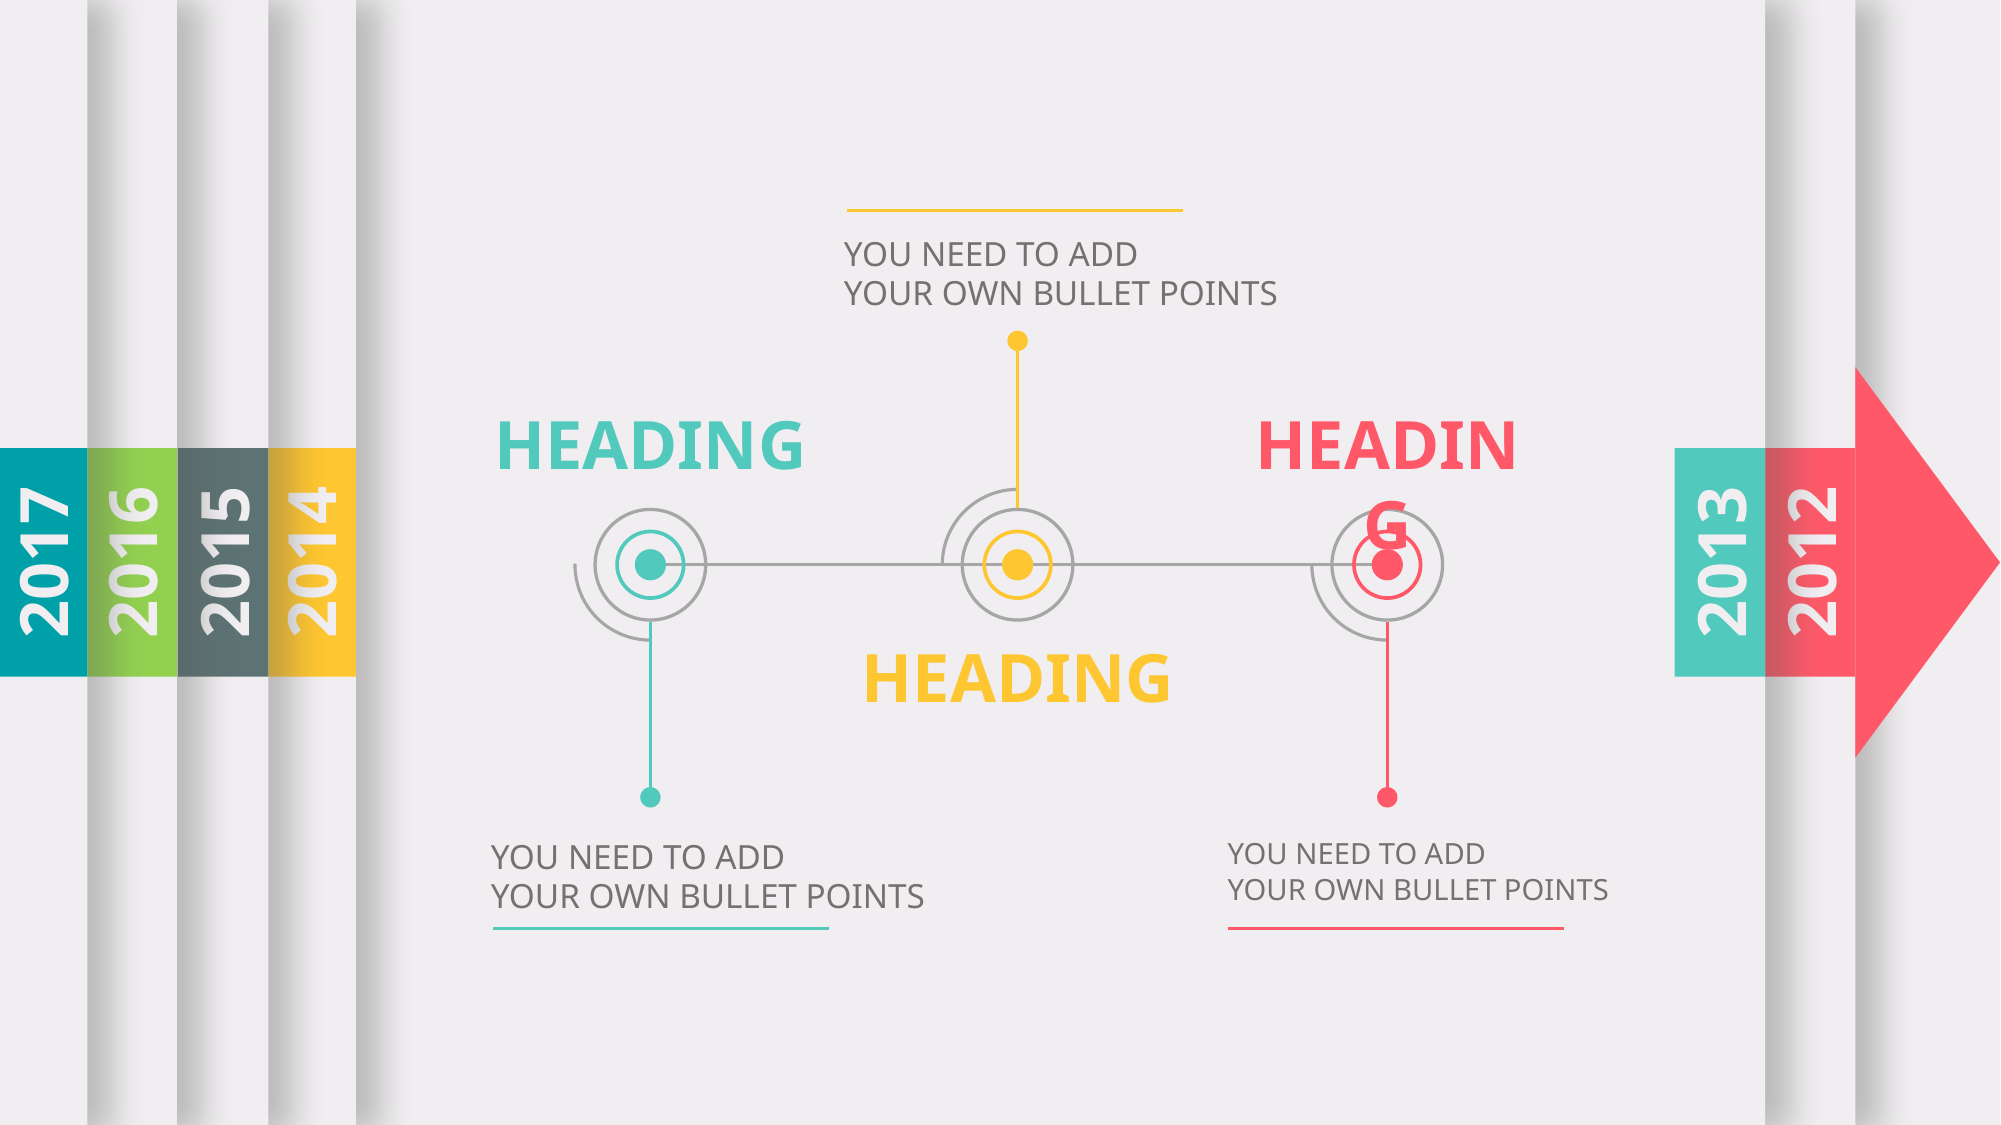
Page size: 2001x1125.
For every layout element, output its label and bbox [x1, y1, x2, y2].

text_box [0, 0, 91, 1125]
text_box [1768, 0, 2000, 1125]
text_box [359, 0, 1768, 1125]
text_box [180, 0, 272, 1125]
text_box [91, 0, 180, 1125]
text_box [272, 0, 359, 1125]
